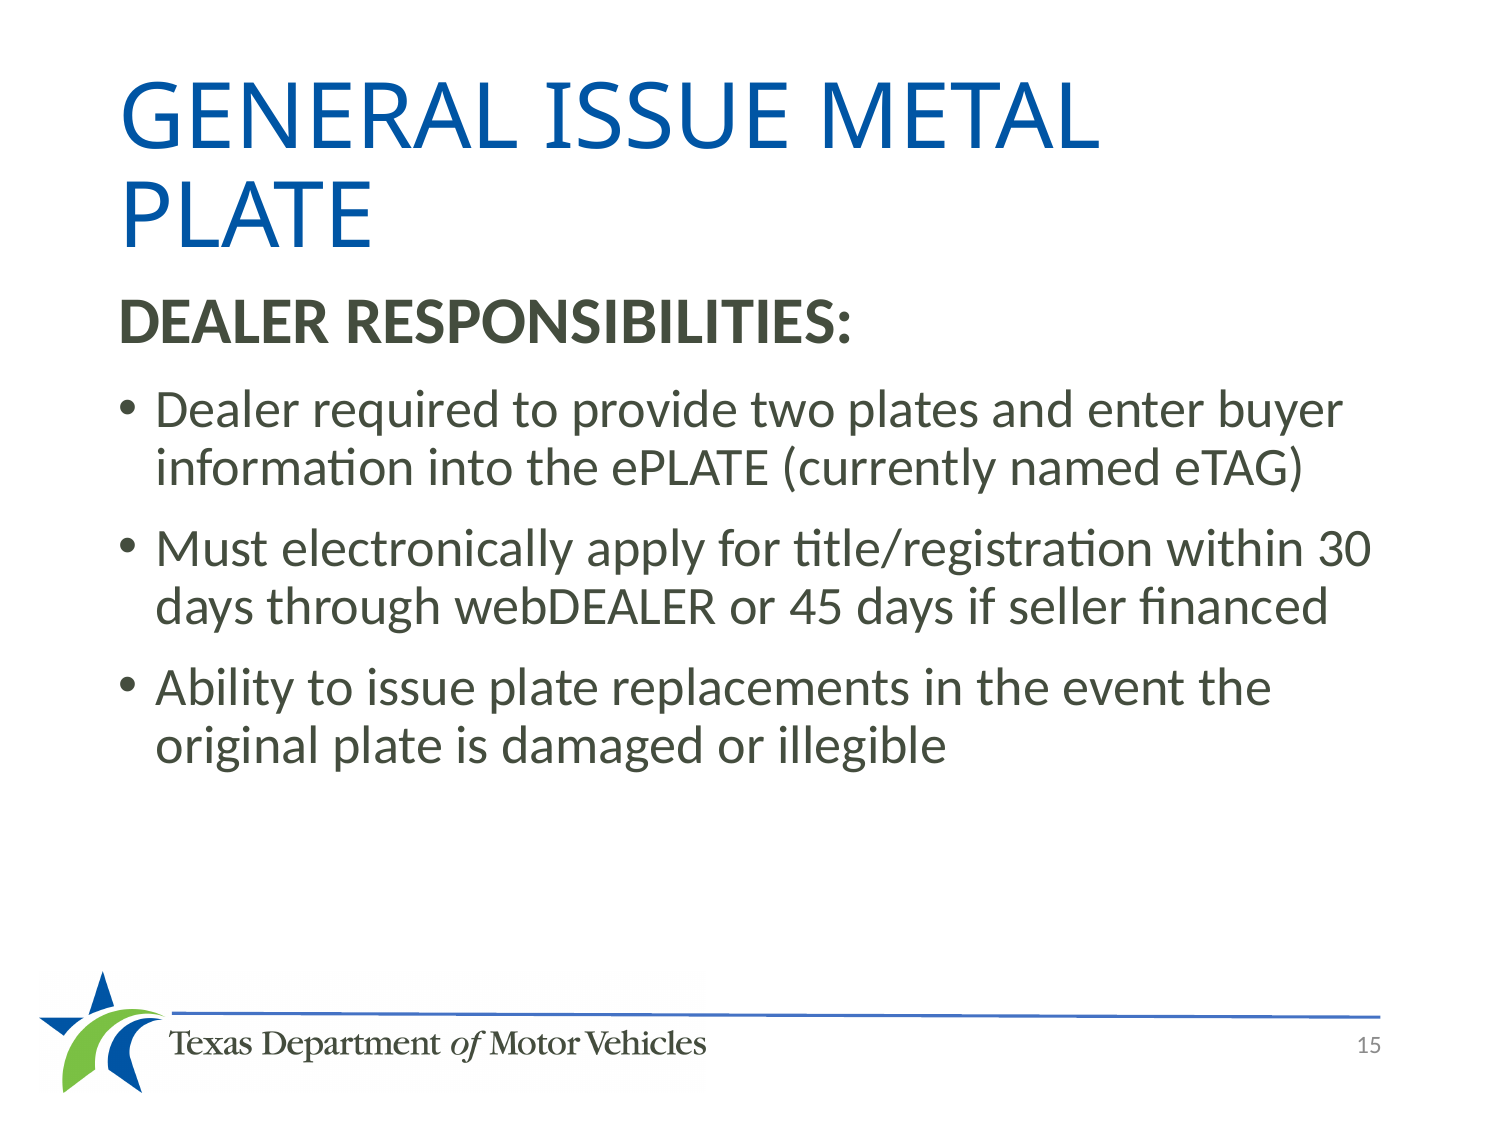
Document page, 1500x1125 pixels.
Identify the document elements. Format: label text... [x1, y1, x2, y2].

picture [39, 971, 706, 1093]
list DEALER RESPONSIBILITIES: Dealer required to provide two plates and enter buyer information into the ePLATE (currently named eTAG) Must electronically apply for title/registration within 30 days through webDEALER or 45 days if seller financed Ability to issue plate replacements in the event the original plate is damaged or illegible [103, 278, 1397, 993]
title General Issue Metal Plate [103, 59, 1397, 278]
slide_number 15 [1059, 1013, 1397, 1074]
